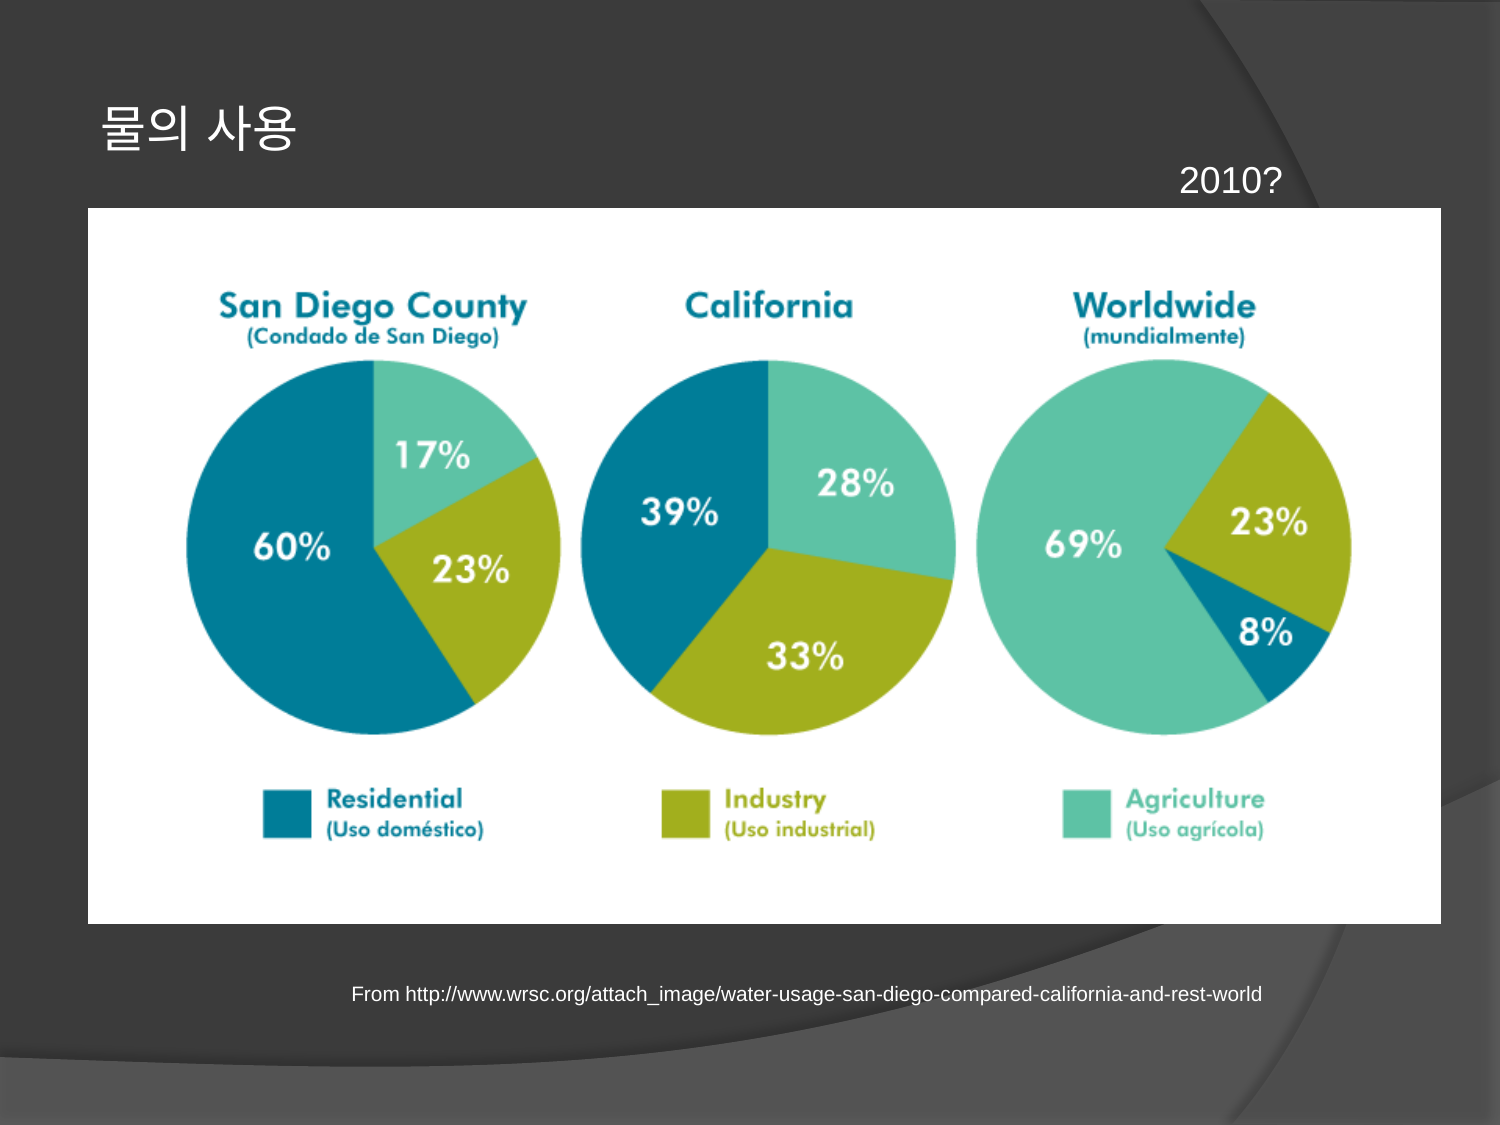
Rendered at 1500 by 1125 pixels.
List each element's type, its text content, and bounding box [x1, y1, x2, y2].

text_box 2010? [1164, 148, 1298, 197]
text_box From http://www.wrsc.org/attach_image/water-usage-san-diego-compared-california-and-rest-world [336, 973, 1388, 1014]
text_box 물의 사용 [85, 89, 314, 165]
picture [88, 207, 1441, 924]
